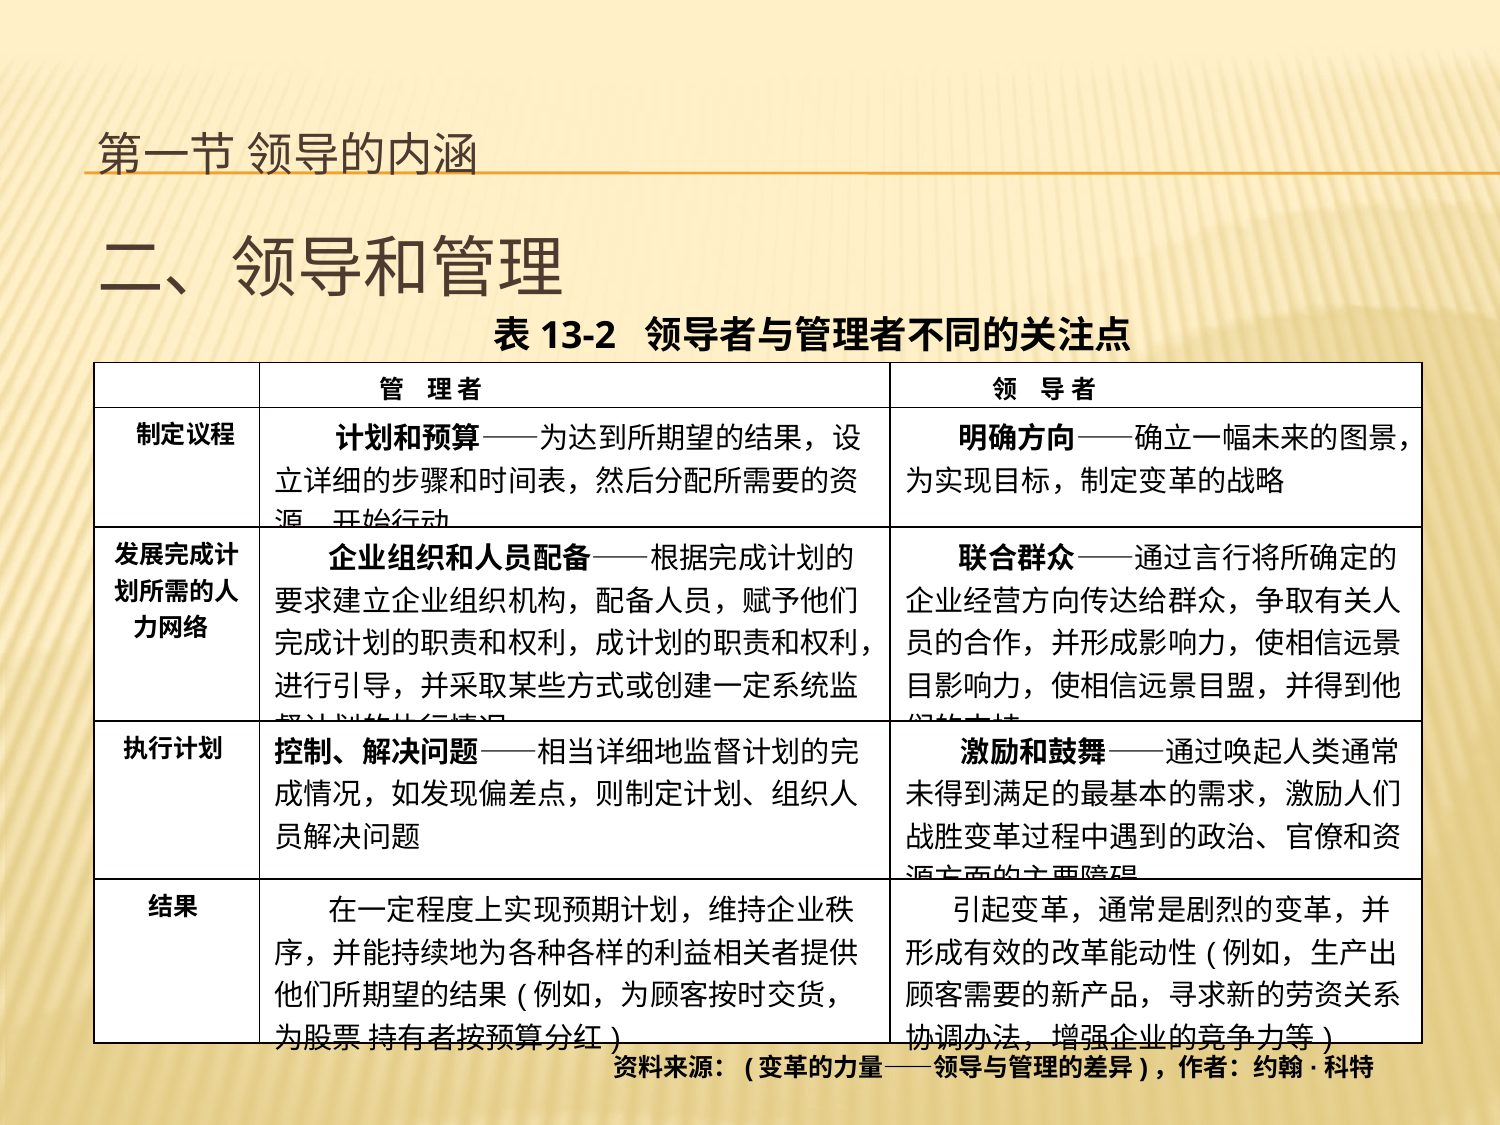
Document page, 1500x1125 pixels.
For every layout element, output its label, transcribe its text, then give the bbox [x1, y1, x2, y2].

table_cell 计划和预算——为达到所期望的结果，设立详细的步骤和时间表，然后分配所需要的资源，开始行动 [260, 408, 889, 526]
text_box 表13-2 领导者与管理者不同的关注点 [478, 303, 1175, 362]
table_cell 制定议程 [95, 408, 259, 526]
table_header [95, 363, 259, 407]
table_cell 引起变革，通常是剧烈的变革，并形成有效的改革能动性(例如，生产出顾客需要的新产品，寻求新的劳资关系协调办法，增强企业的竞争力等) [891, 880, 1421, 1042]
table_cell 在一定程度上实现预期计划，维持企业秩序，并能持续地为各种各样的利益相关者提供他们所期望的结果(例如，为顾客按时交货，为股票 持有者按预算分红) [260, 880, 889, 1042]
title 第一节 领导的内涵 [82, 117, 1432, 216]
table_cell 控制、解决问题——相当详细地监督计划的完成情况，如发现偏差点，则制定计划、组织人员解决问题 [260, 722, 889, 878]
table_cell 明确方向——确立一幅未来的图景，为实现目标，制定变革的战略 [891, 408, 1421, 526]
table_cell 结果 [95, 880, 259, 1042]
text_box 资料来源：(变革的力量——领导与管理的差异)，作者：约翰·科特 [280, 1043, 1449, 1089]
table_header 管 理 者 [260, 363, 889, 407]
table_cell 激励和鼓舞——通过唤起人类通常未得到满足的最基本的需求，激励人们战胜变革过程中遇到的政治、官僚和资源方面的主要障碍 [891, 722, 1421, 878]
table_cell 执行计划 [95, 722, 259, 878]
table_cell 联合群众——通过言行将所确定的企业经营方向传达给群众，争取有关人员的合作，并形成影响力，使相信远景目影响力，使相信远景目盟，并得到他们的支持 [891, 528, 1421, 720]
table_cell 发展完成计划所需的人力网络 [95, 528, 259, 720]
table_header 领 导 者 [891, 363, 1421, 407]
list 二、领导和管理 [81, 216, 1433, 308]
table_cell 企业组织和人员配备——根据完成计划的要求建立企业组织机构，配备人员，赋予他们完成计划的职责和权利，成计划的职责和权利，进行引导，并采取某些方式或创建一定系统监督计划的执行情况 [260, 528, 889, 720]
